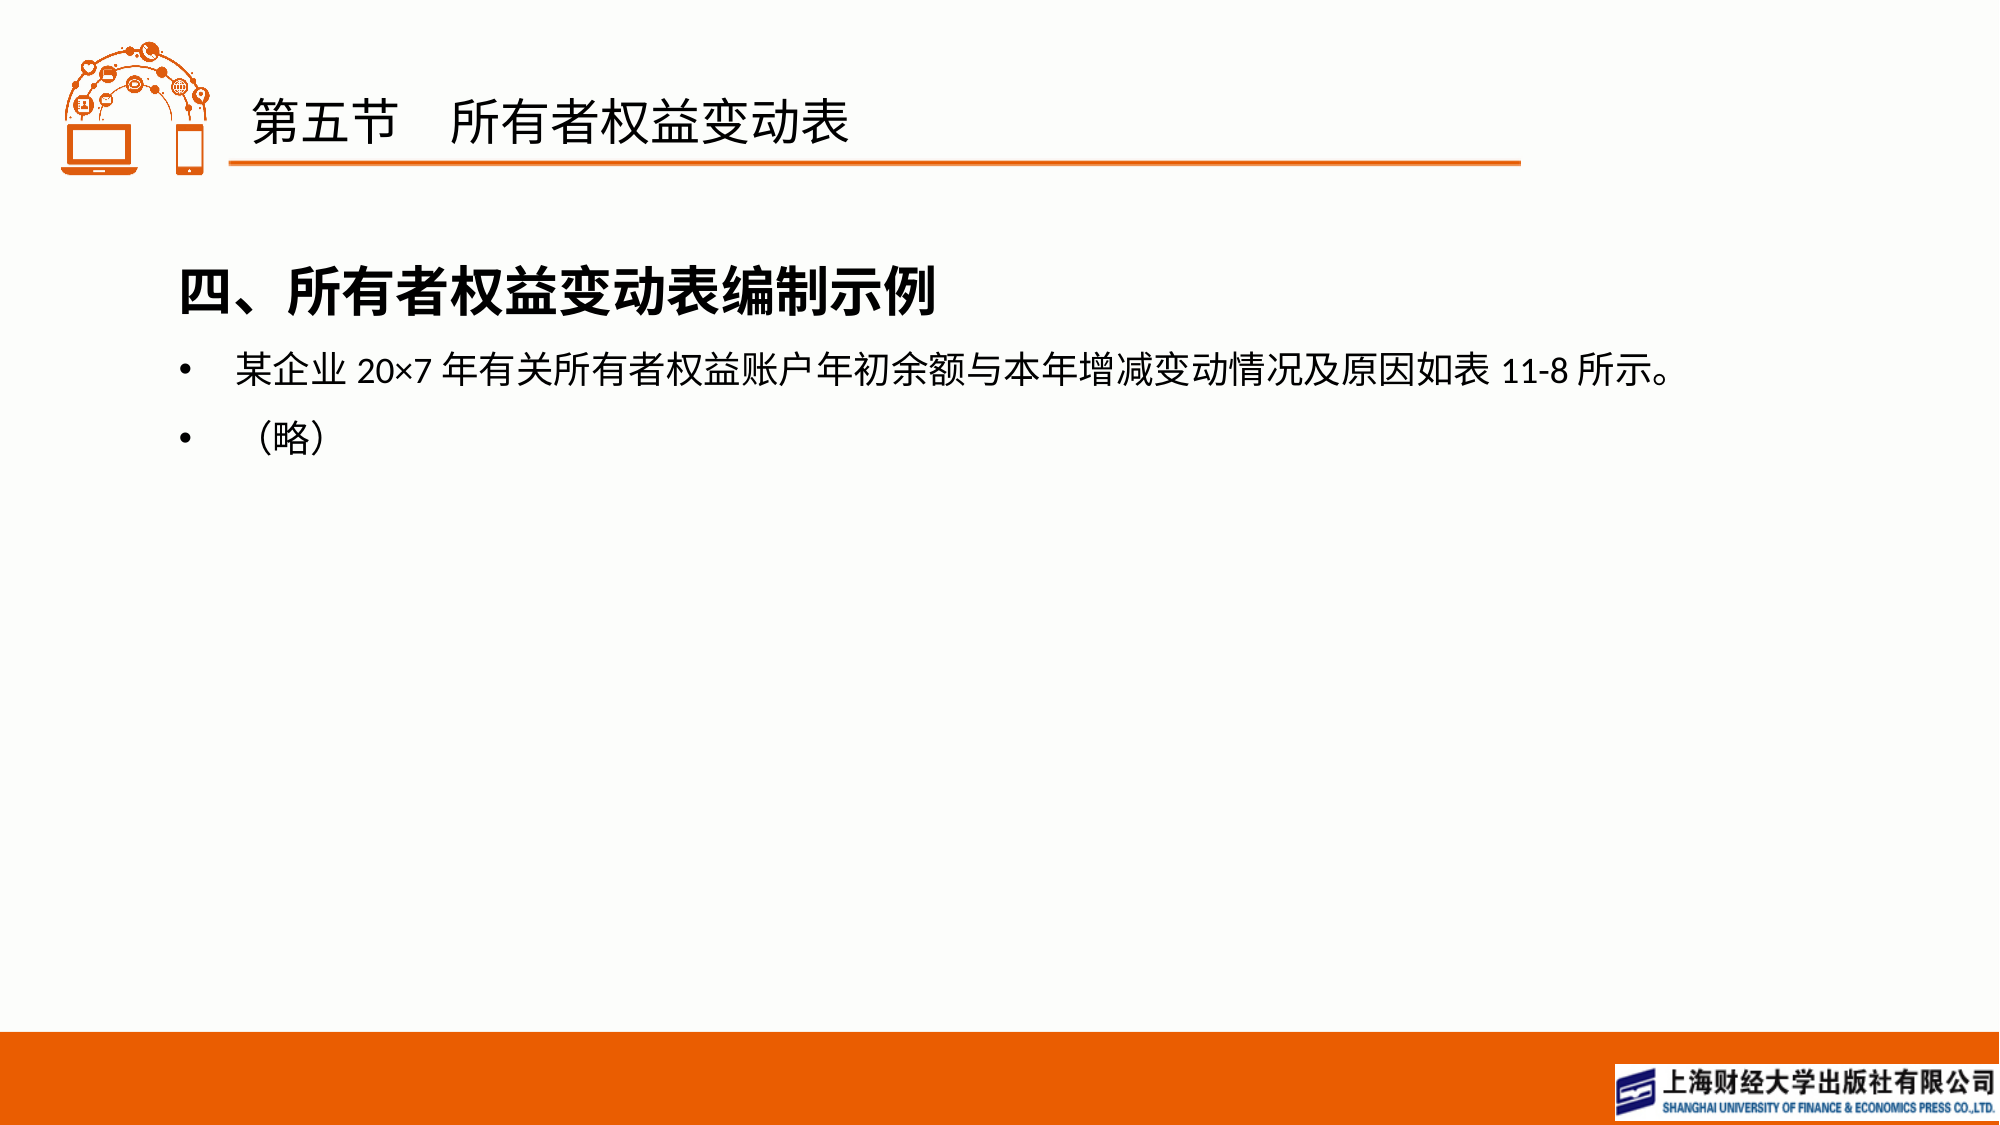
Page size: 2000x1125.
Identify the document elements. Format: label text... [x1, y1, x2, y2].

title 第五节 所有者权益变动表 [235, 82, 1605, 189]
list 四、所有者权益变动表编制示例 某企业20×7年有关所有者权益账户年初余额与本年增减变动情况及原因如表11-8所示。 （略） [163, 227, 1858, 1049]
picture [0, 0, 2000, 1125]
